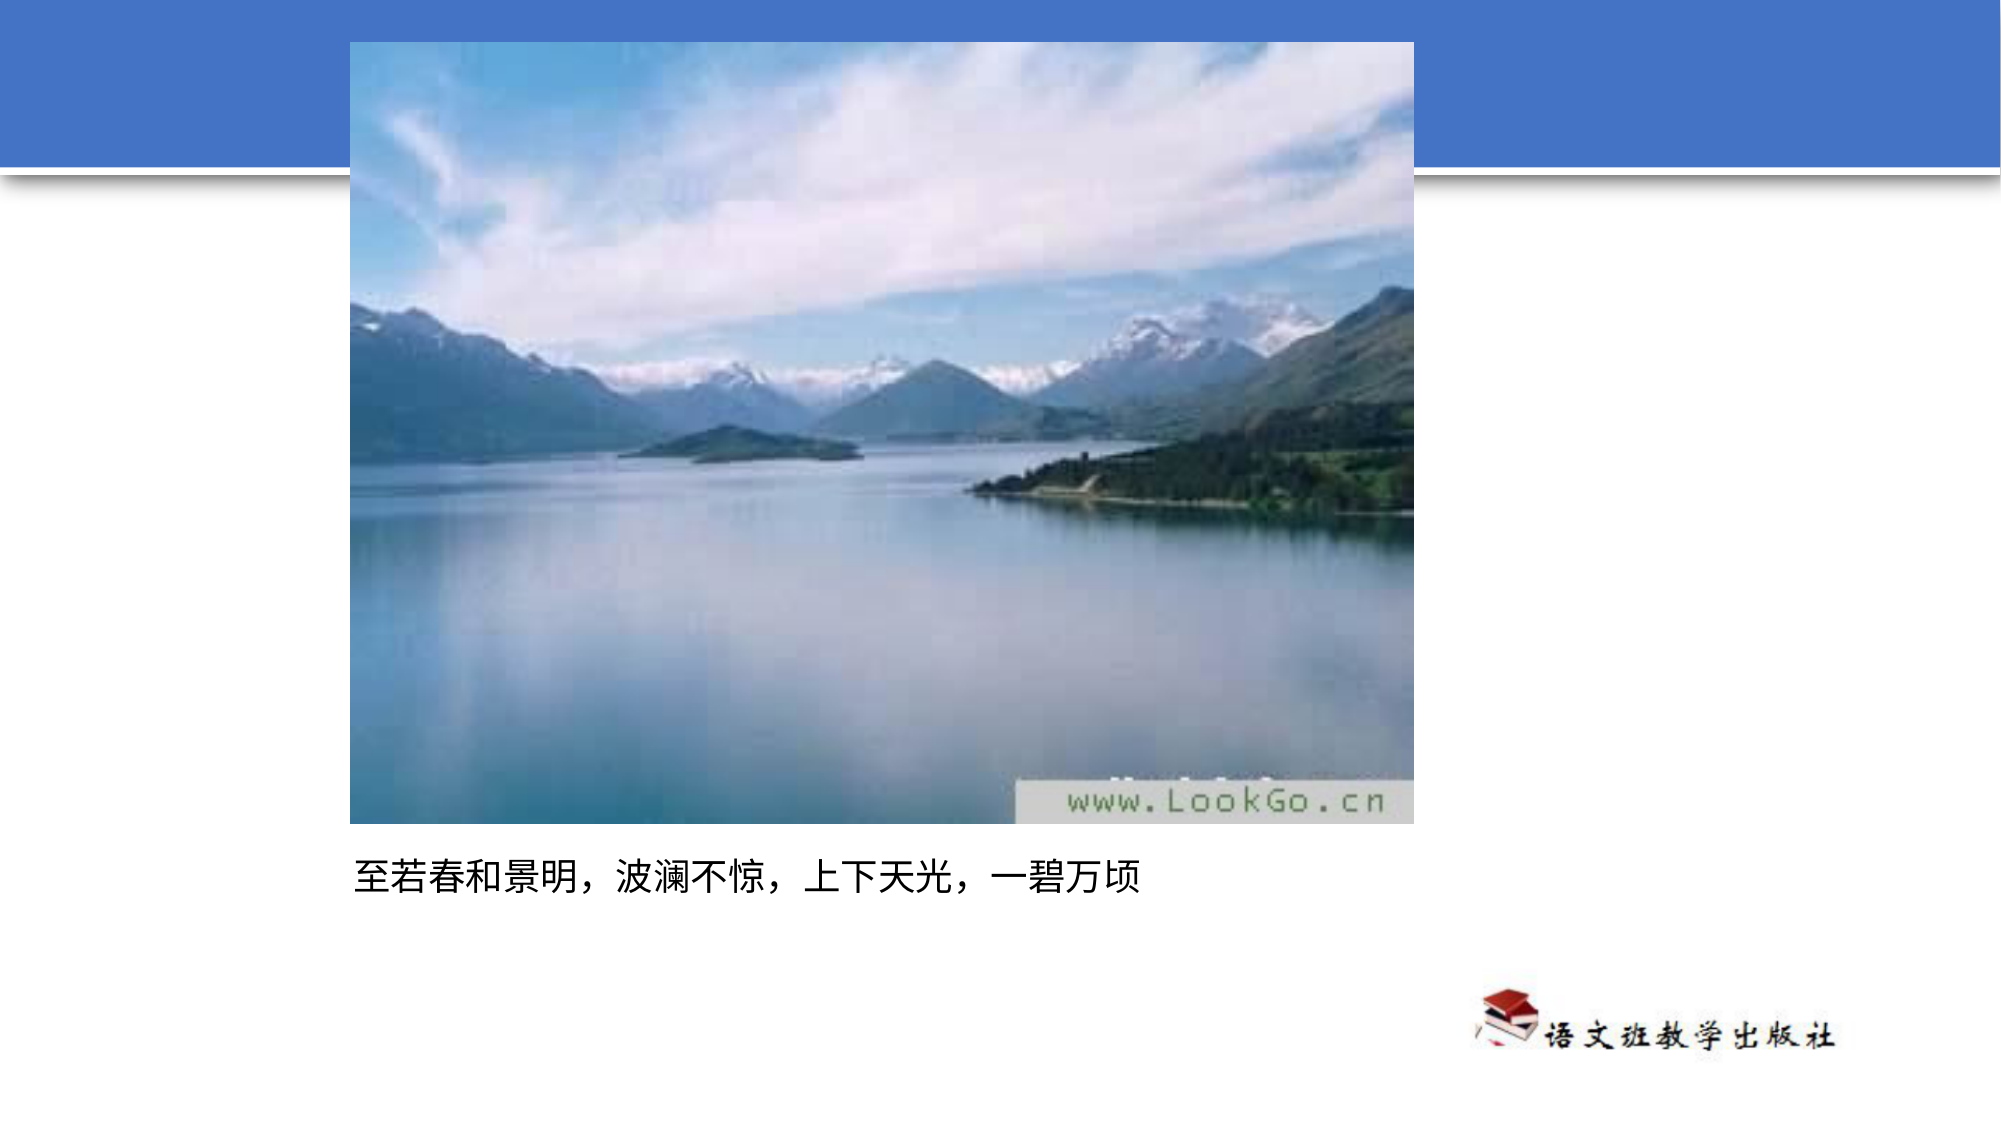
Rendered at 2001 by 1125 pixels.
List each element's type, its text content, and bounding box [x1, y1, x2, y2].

text_box 至若春和景明，波澜不惊，上下天光，一碧万顷 [338, 846, 1674, 906]
picture [0, 0, 2001, 1125]
